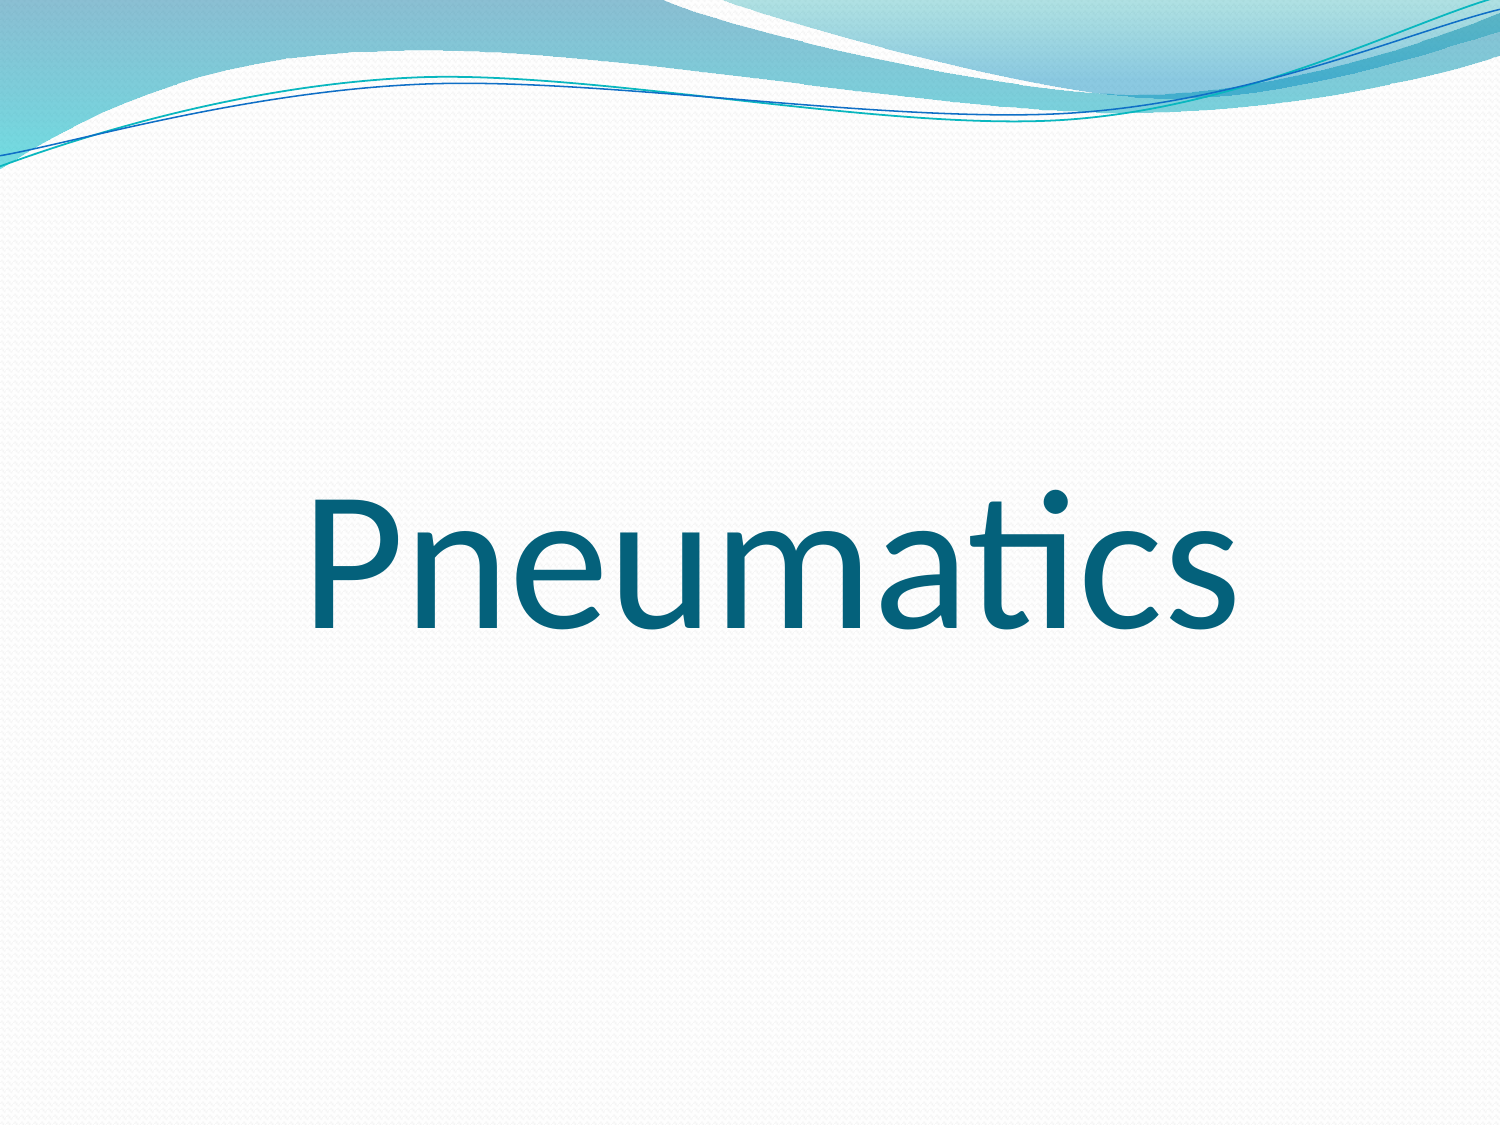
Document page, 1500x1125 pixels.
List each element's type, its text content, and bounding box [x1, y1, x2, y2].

title Pneumatics [301, 408, 1282, 669]
